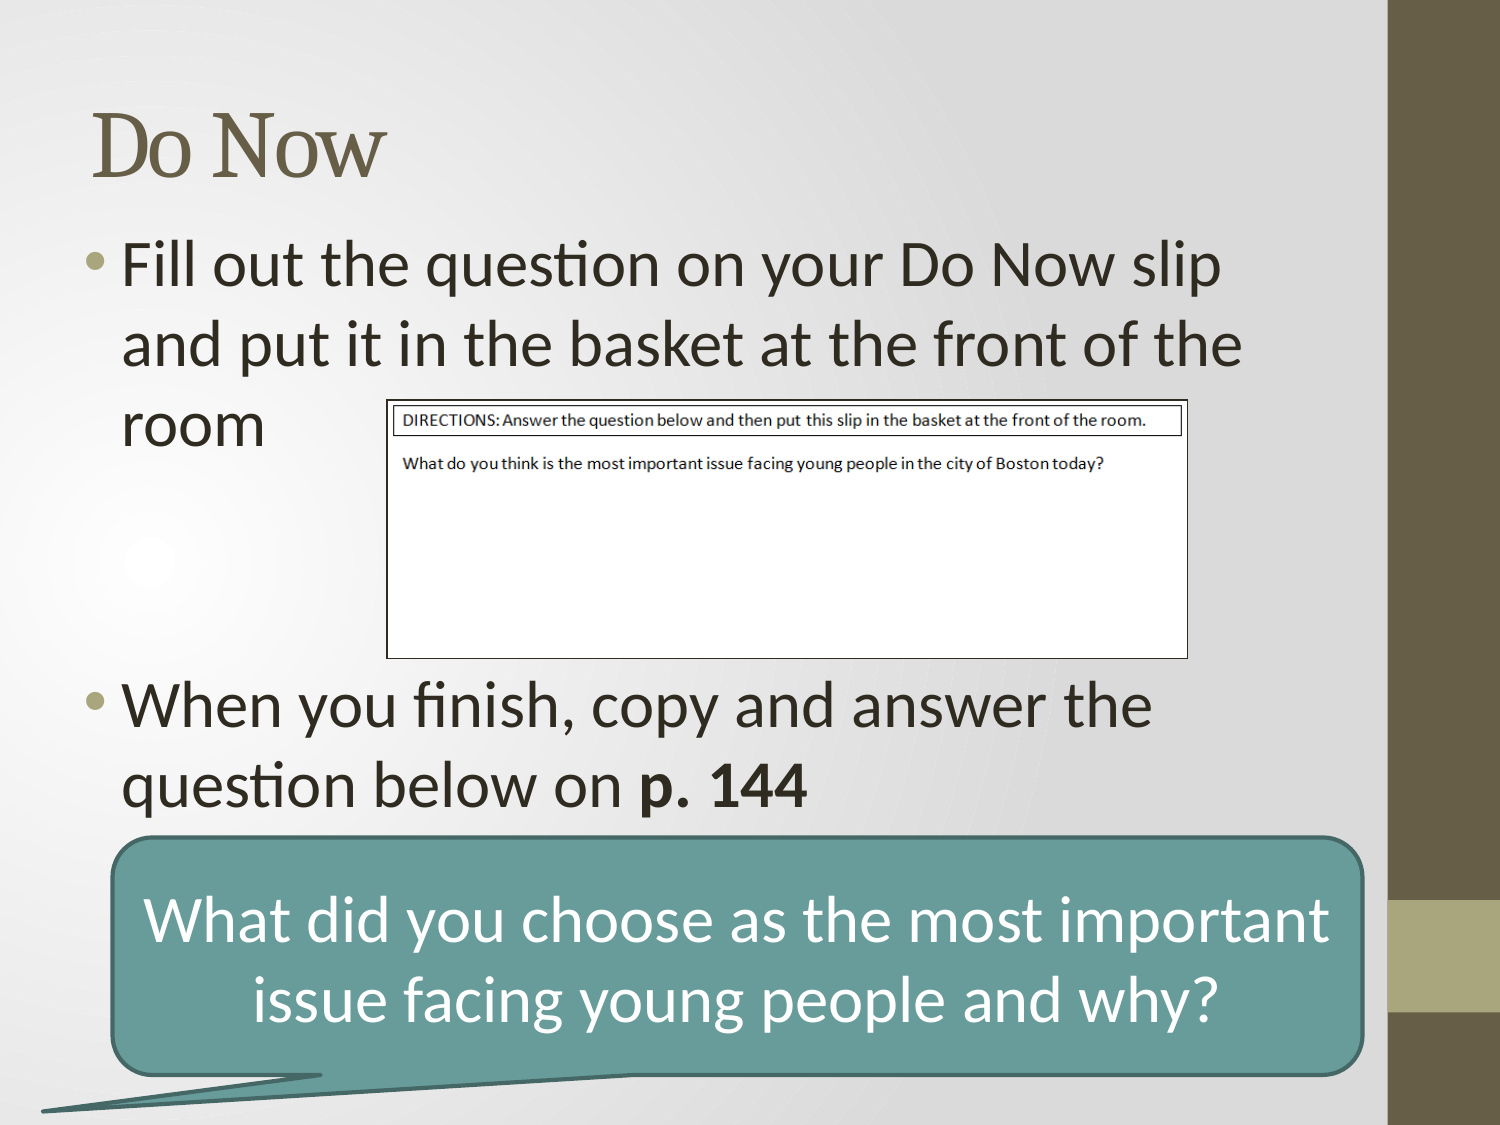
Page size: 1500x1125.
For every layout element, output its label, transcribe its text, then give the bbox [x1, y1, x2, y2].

picture [386, 400, 1188, 659]
title Do Now [75, 45, 1325, 233]
list Fill out the question on your Do Now slip and put it in the basket at the front of the room When you finish, copy and answer the question below on p. 144 [50, 212, 1300, 1100]
text_box What did you choose as the most important issue facing young people and why? [40, 835, 1365, 1114]
